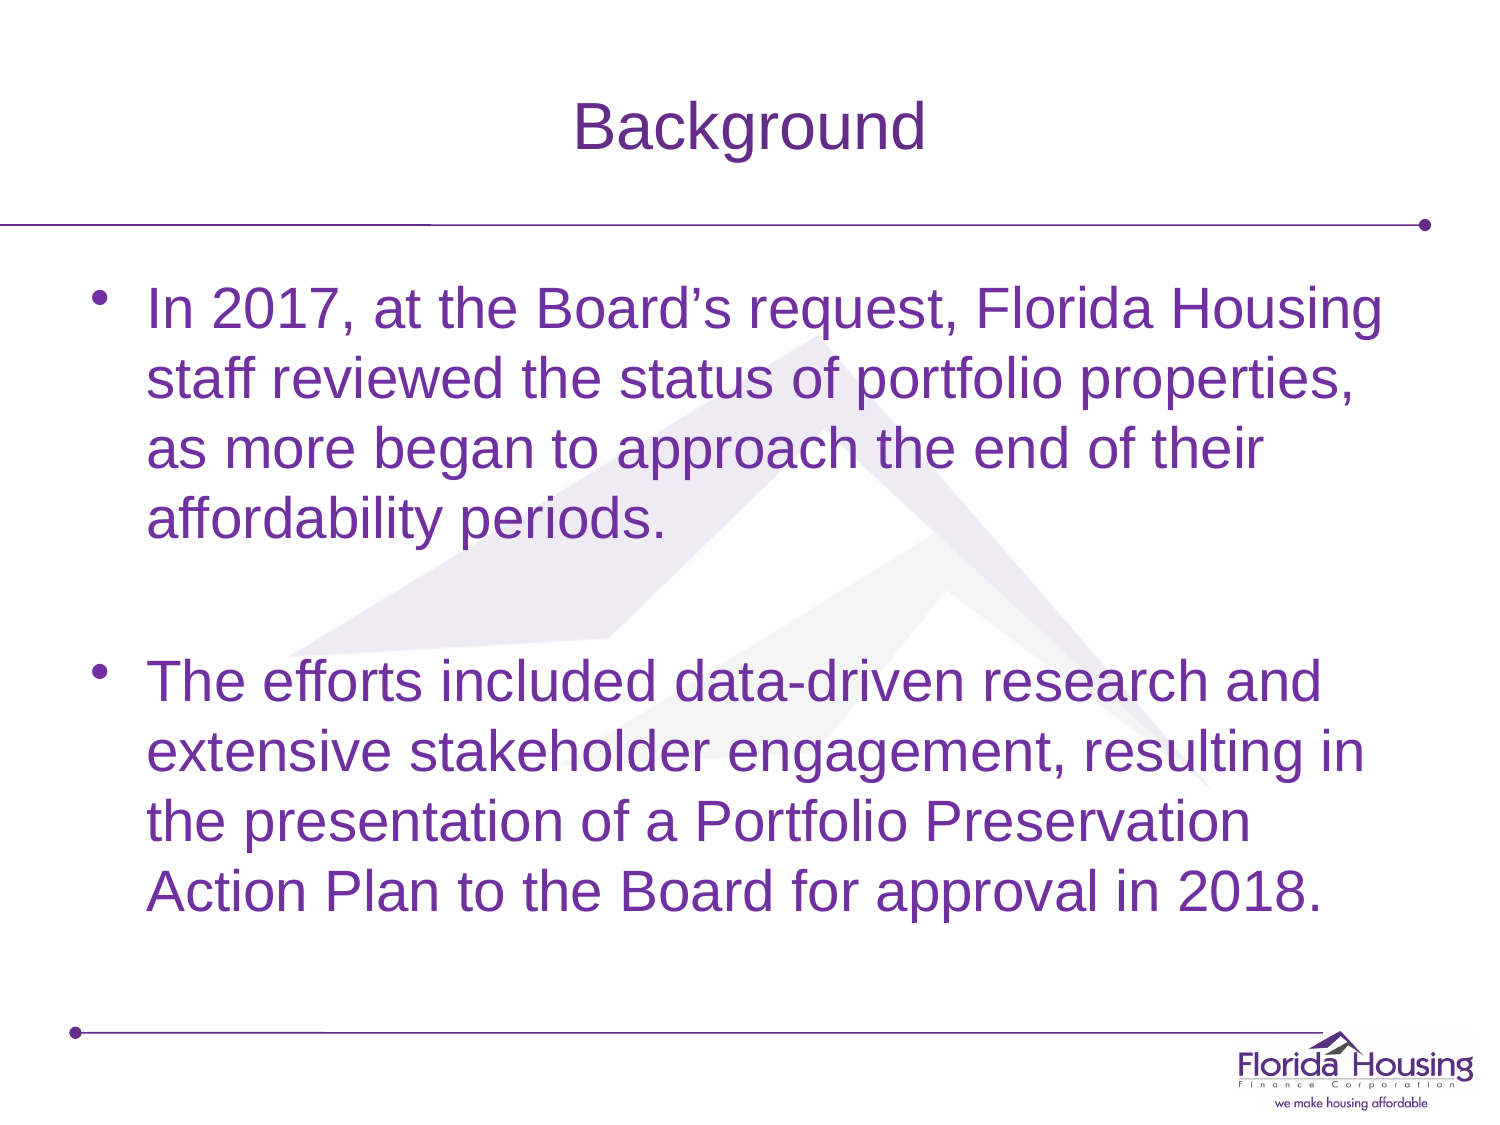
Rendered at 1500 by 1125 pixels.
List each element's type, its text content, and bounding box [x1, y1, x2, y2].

title Background [75, 45, 1425, 200]
list In 2017, at the Board’s request, Florida Housing staff reviewed the status of portfolio properties, as more began to approach the end of their affordability periods. The efforts included data-driven research and extensive stakeholder engagement, resulting in the presentation of a Portfolio Preservation Action Plan to the Board for approval in 2018. [75, 262, 1425, 1025]
picture [1237, 1029, 1475, 1113]
